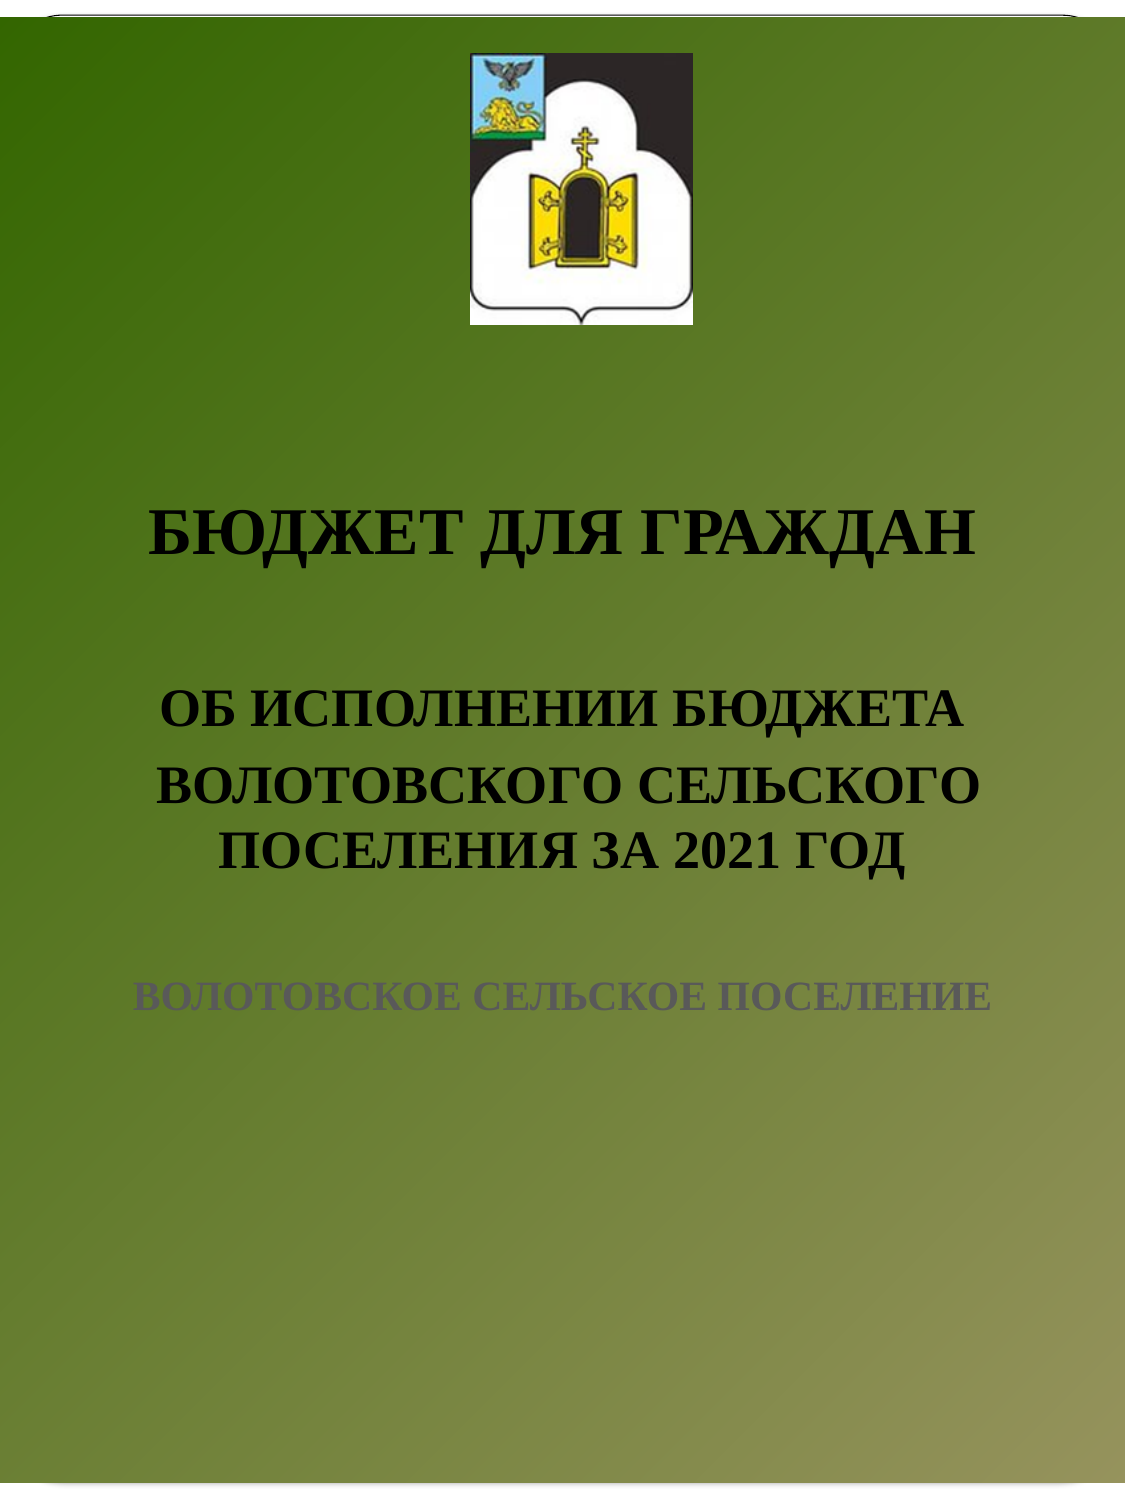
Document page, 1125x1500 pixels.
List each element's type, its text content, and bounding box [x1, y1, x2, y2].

list БЮДЖЕТ ДЛЯ ГРАЖДАН ОБ ИСПОЛНЕНИИ БЮДЖЕТА ВОЛОТОВСКОГО СЕЛЬСКОГО ПОСЕЛЕНИЯ ЗА 2021 ГОД ВОЛОТОВСКОЕ СЕЛЬСКОЕ ПОСЕЛЕНИЕ [0, 17, 1125, 1483]
picture [470, 52, 693, 326]
